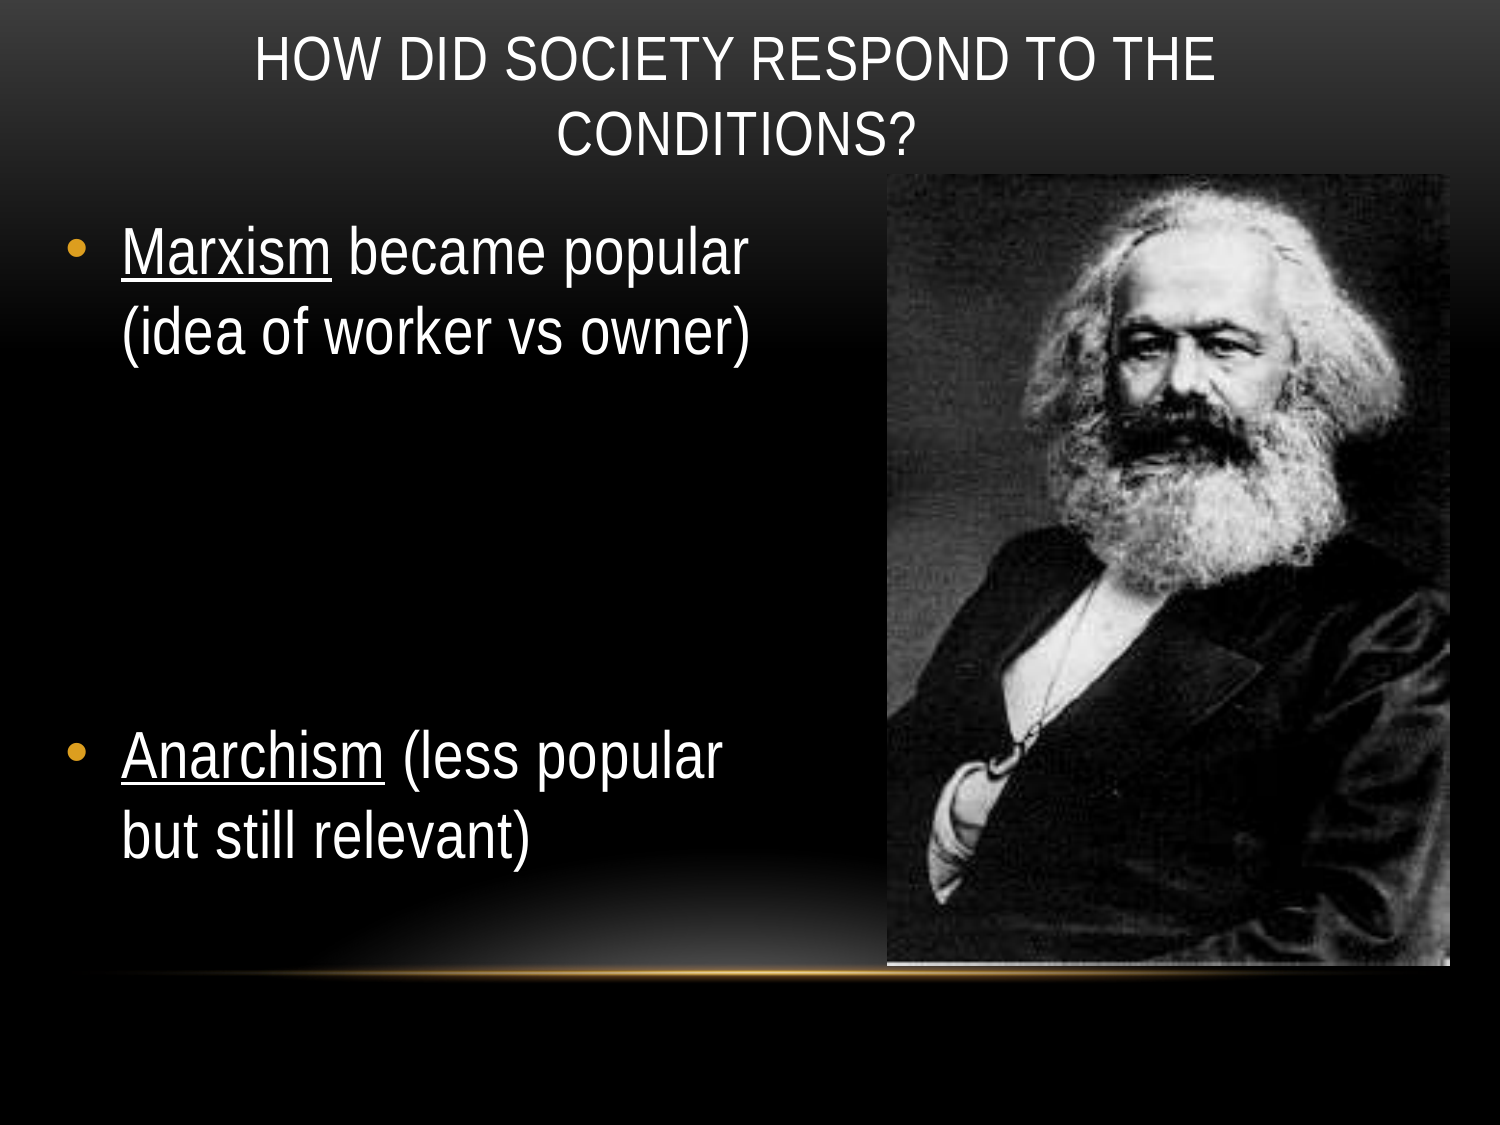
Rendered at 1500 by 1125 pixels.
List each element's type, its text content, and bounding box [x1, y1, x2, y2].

title How did society respond to the conditions? [87, 37, 1388, 175]
list Marxism became popular (idea of worker vs owner) Anarchism (less popular but still relevant) [50, 200, 825, 938]
picture [0, 0, 1500, 1125]
